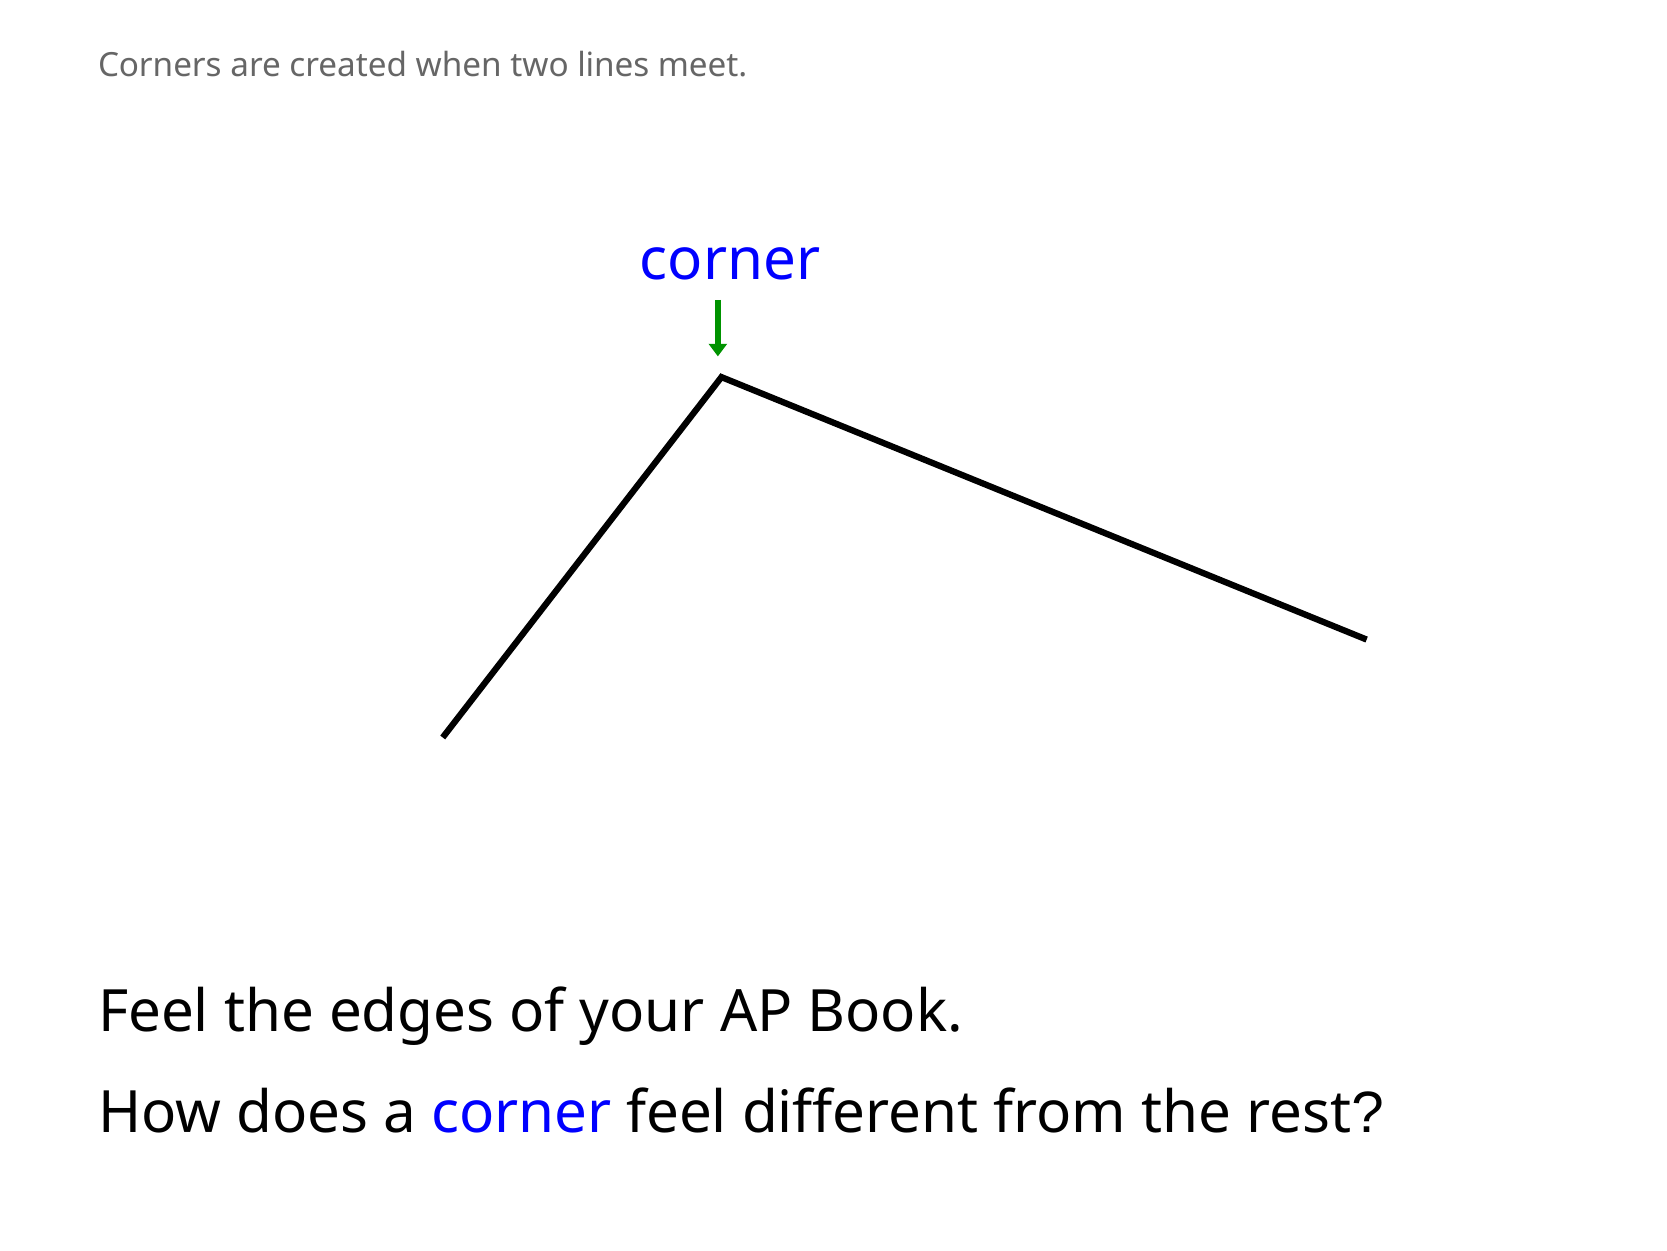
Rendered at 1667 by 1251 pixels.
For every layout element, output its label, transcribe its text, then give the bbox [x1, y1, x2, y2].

text_box Corners are created when two lines meet. [83, 35, 1343, 91]
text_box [442, 214, 1367, 738]
text_box Feel the edges of your AP Book. How does a corner feel different from the rest? [83, 956, 1433, 1152]
